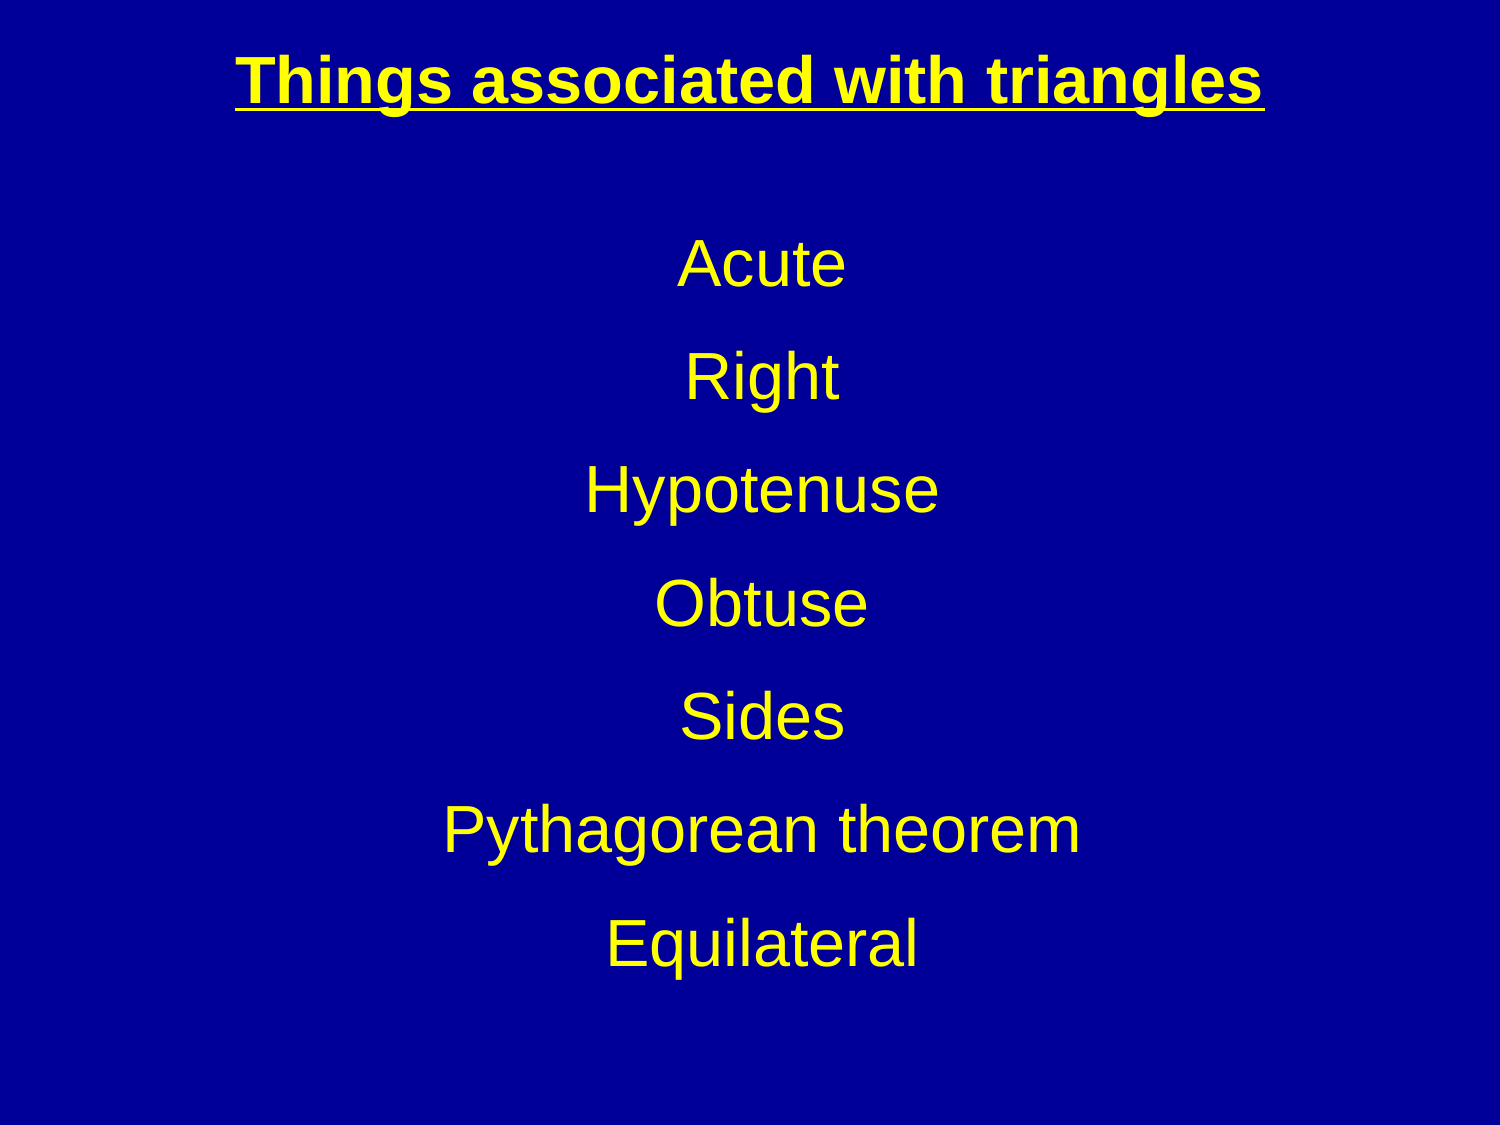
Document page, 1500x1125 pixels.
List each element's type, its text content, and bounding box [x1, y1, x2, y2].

text_box Things associated with triangles [50, 29, 1450, 125]
text_box Acute Right Hypotenuse Obtuse Sides Pythagorean theorem Equilateral [62, 212, 1463, 987]
